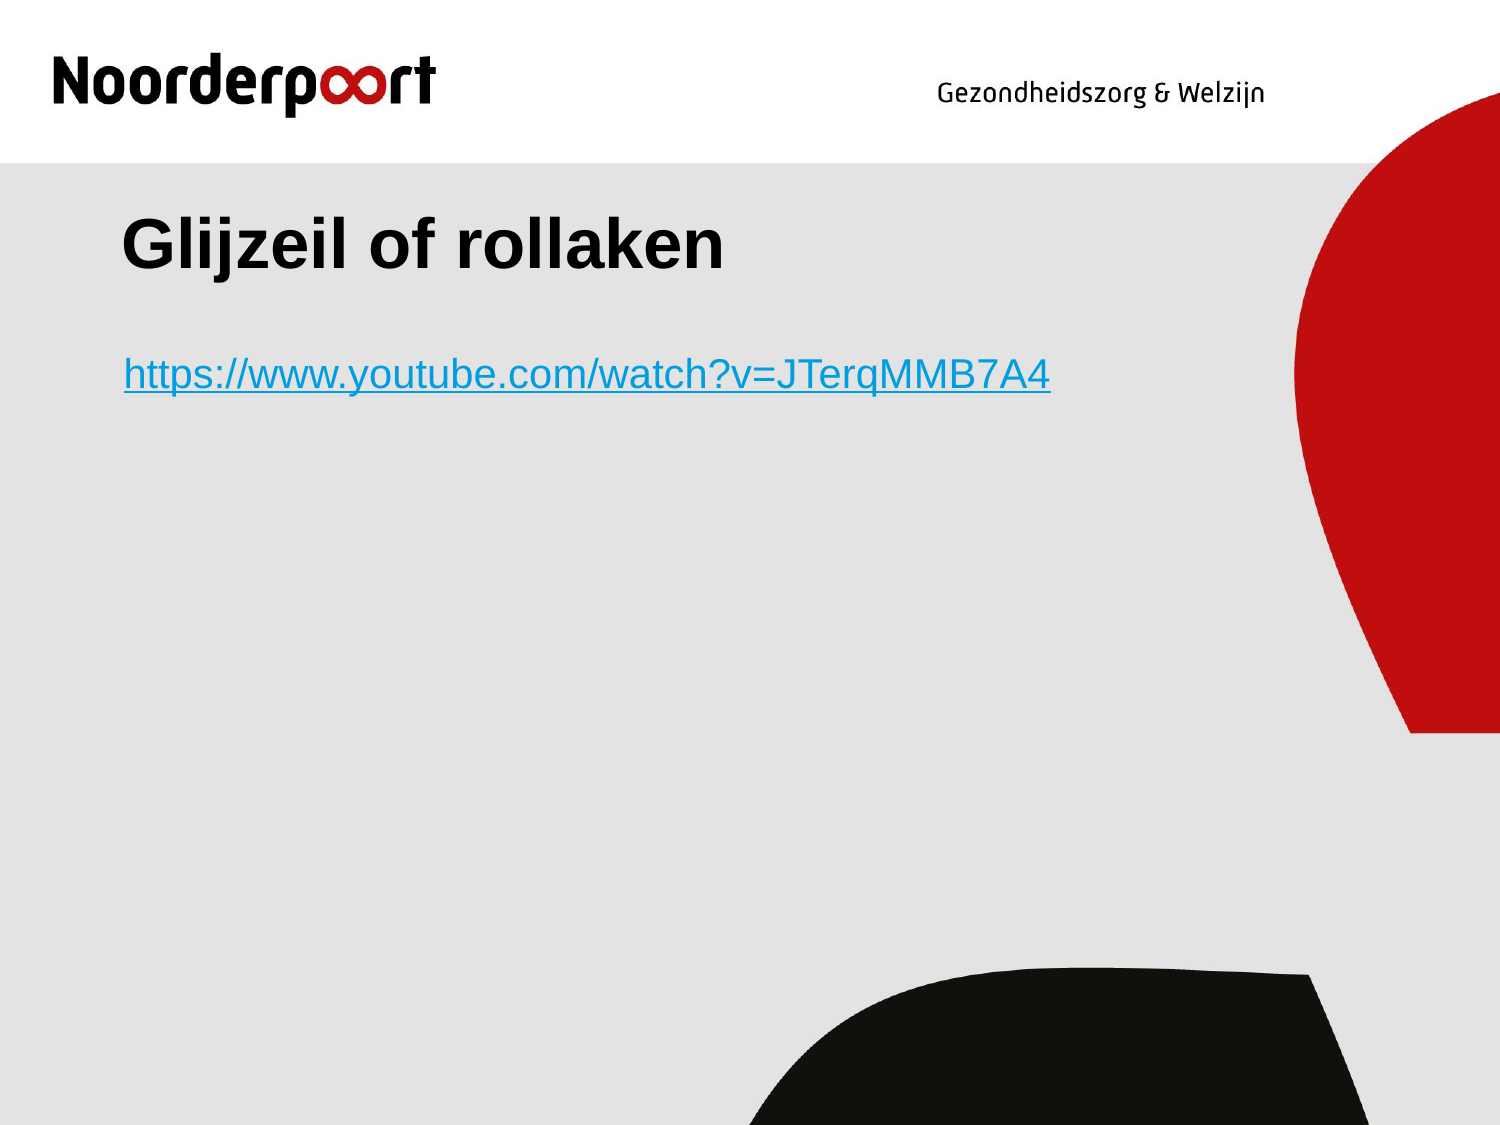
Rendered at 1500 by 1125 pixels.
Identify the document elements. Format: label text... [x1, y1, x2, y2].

list https://www.youtube.com/watch?v=JTerqMMB7A4 [108, 343, 1292, 927]
title Glijzeil of rollaken [106, 187, 1290, 294]
picture [0, 0, 1500, 1125]
